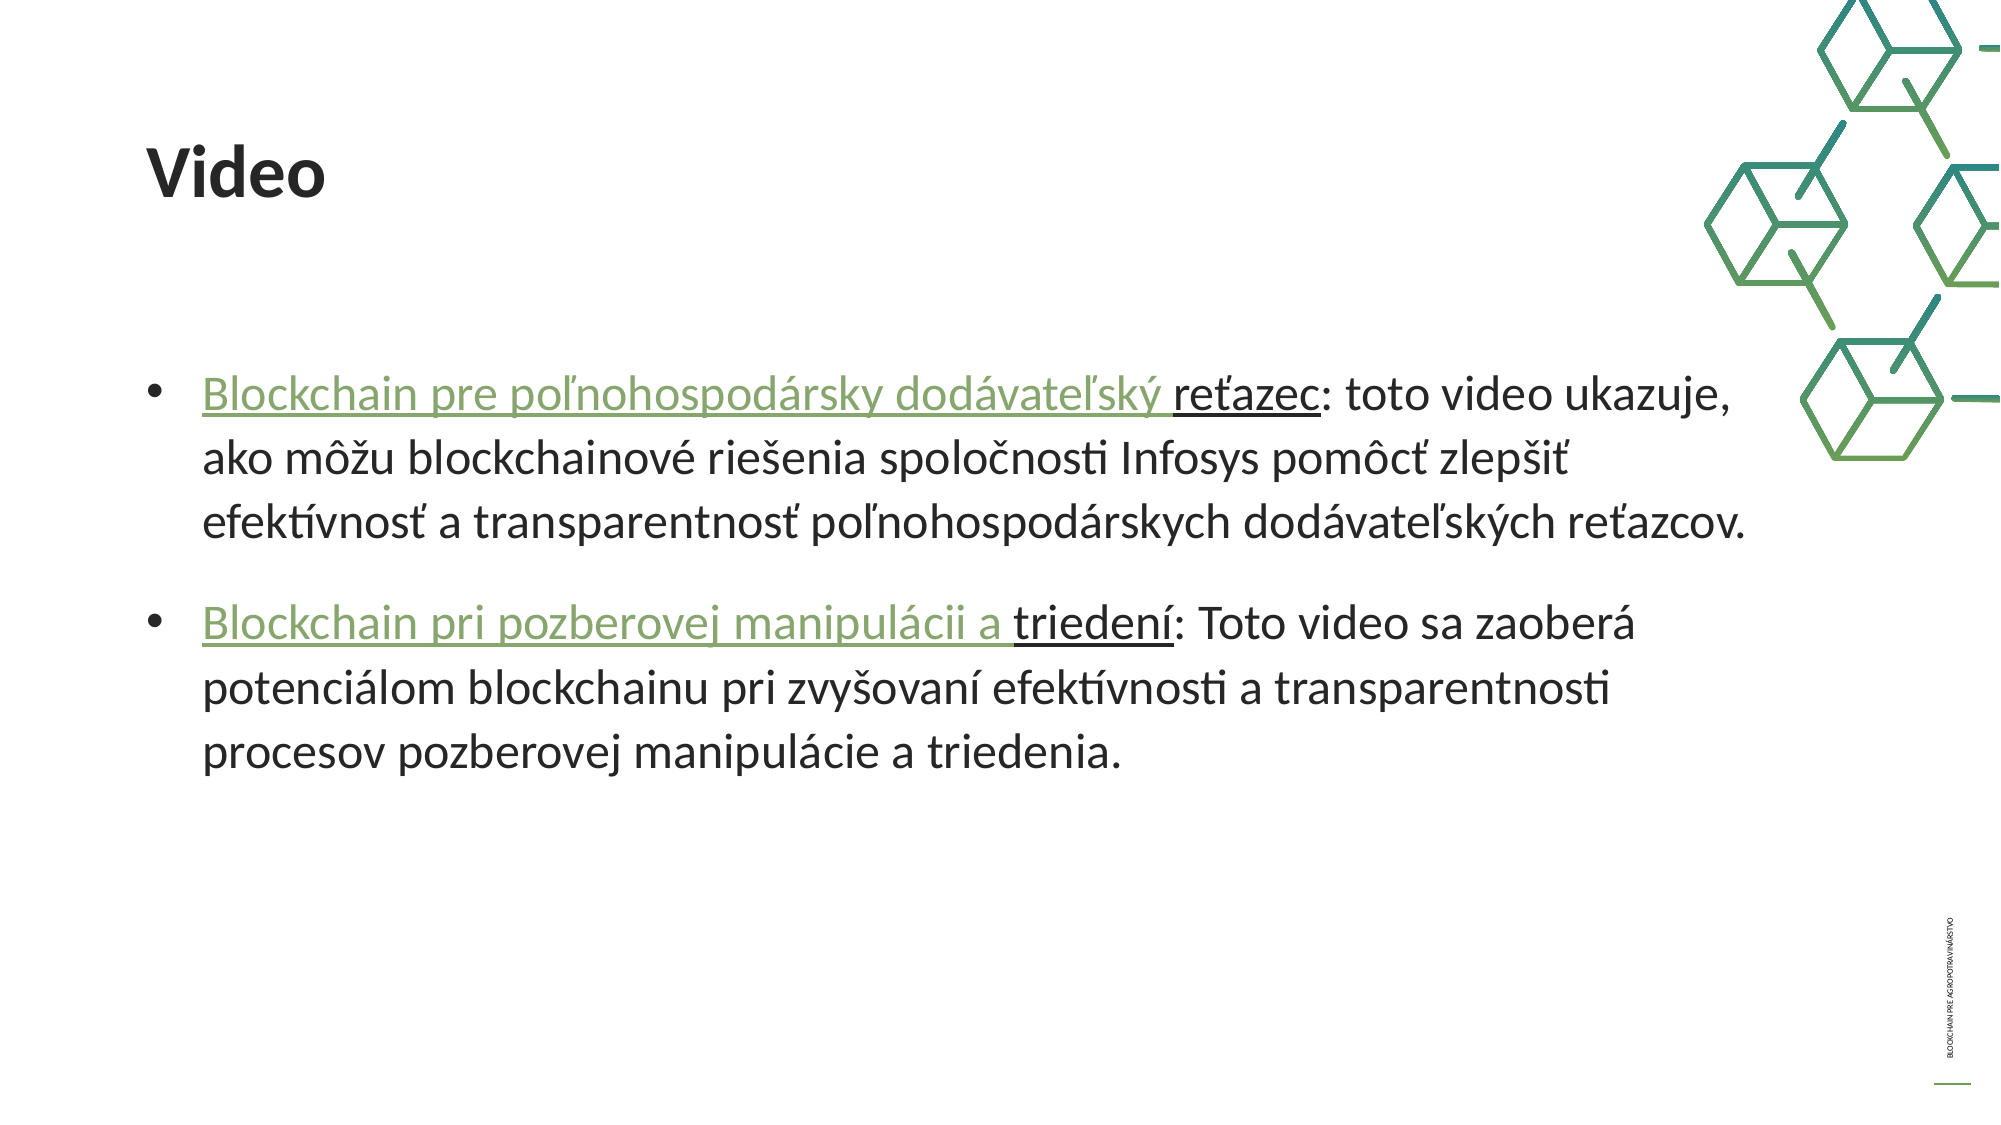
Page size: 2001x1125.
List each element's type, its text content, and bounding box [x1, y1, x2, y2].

list Blockchain pre poľnohospodársky dodávateľský reťazec: toto video ukazuje, ako môžu blockchainové riešenia spoločnosti Infosys pomôcť zlepšiť efektívnosť a transparentnosť poľnohospodárskych dodávateľských reťazcov. Blockchain pri pozberovej manipulácii a triedení: Toto video sa zaoberá potenciálom blockchainu pri zvyšovaní efektívnosti a transparentnosti procesov pozberovej manipulácie a triedenia. [130, 348, 1818, 1035]
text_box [1703, 0, 2000, 462]
list Video [130, 124, 1698, 337]
